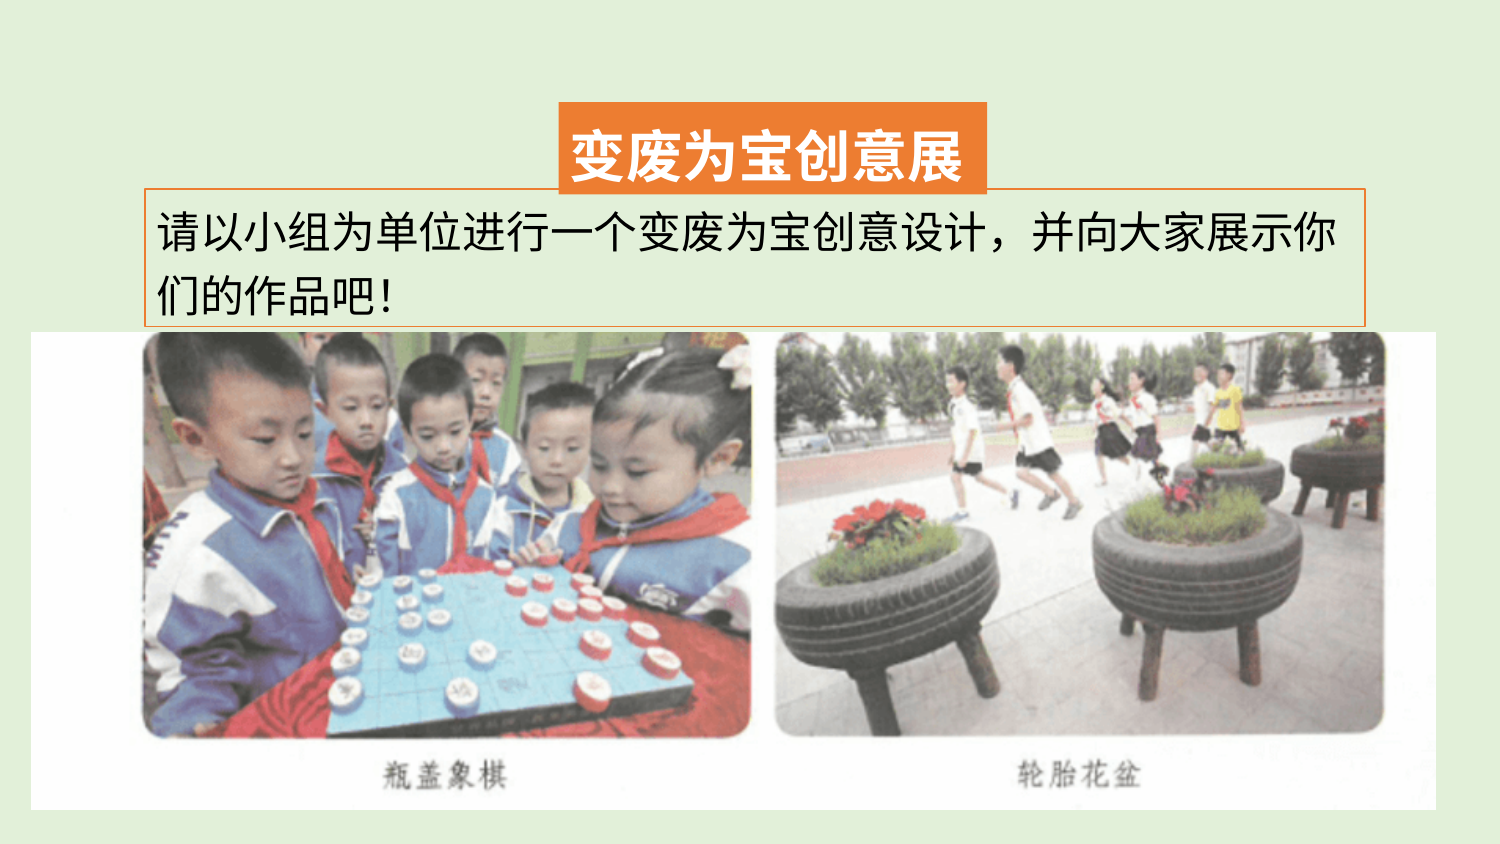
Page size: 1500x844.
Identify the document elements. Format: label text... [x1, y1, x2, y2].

text_box 变废为宝创意展 [558, 102, 988, 189]
text_box 请以小组为单位进行一个变废为宝创意设计，并向大家展示你们的作品吧！ [145, 189, 1365, 327]
picture [31, 332, 1436, 810]
